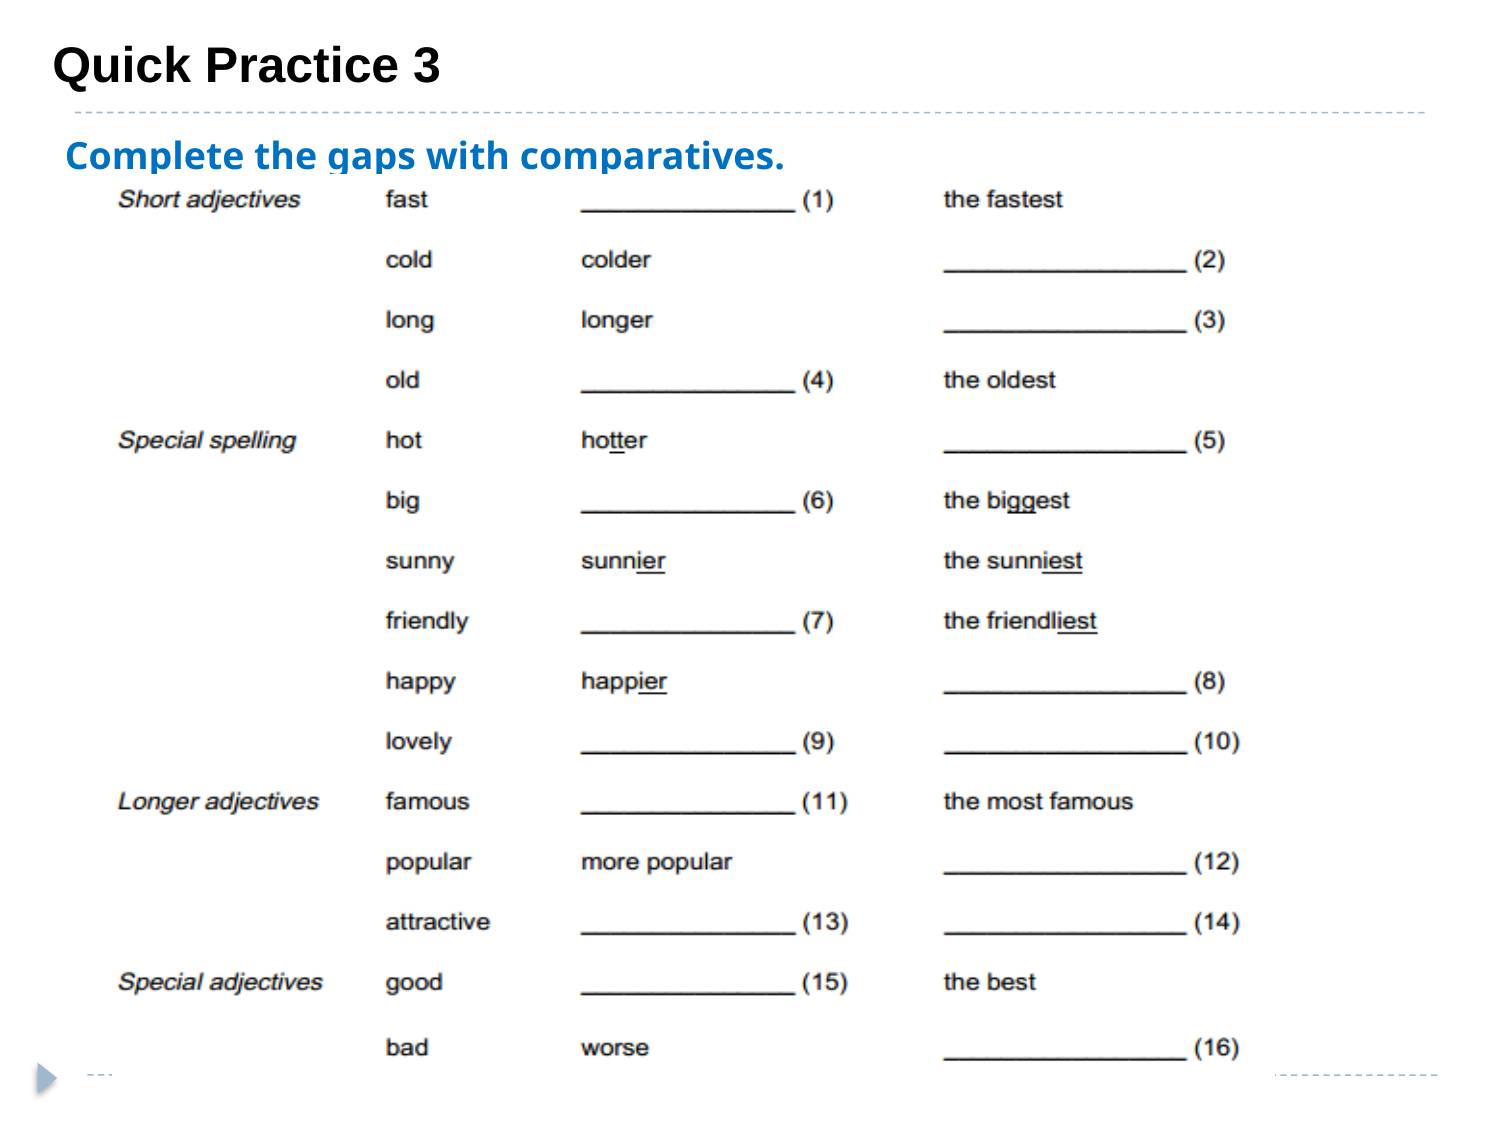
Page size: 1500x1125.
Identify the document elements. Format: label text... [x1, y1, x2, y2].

title Quick Practice 3 [37, 24, 1463, 100]
text_box Complete the gaps with comparatives. [50, 124, 1438, 185]
picture [112, 174, 1276, 1077]
